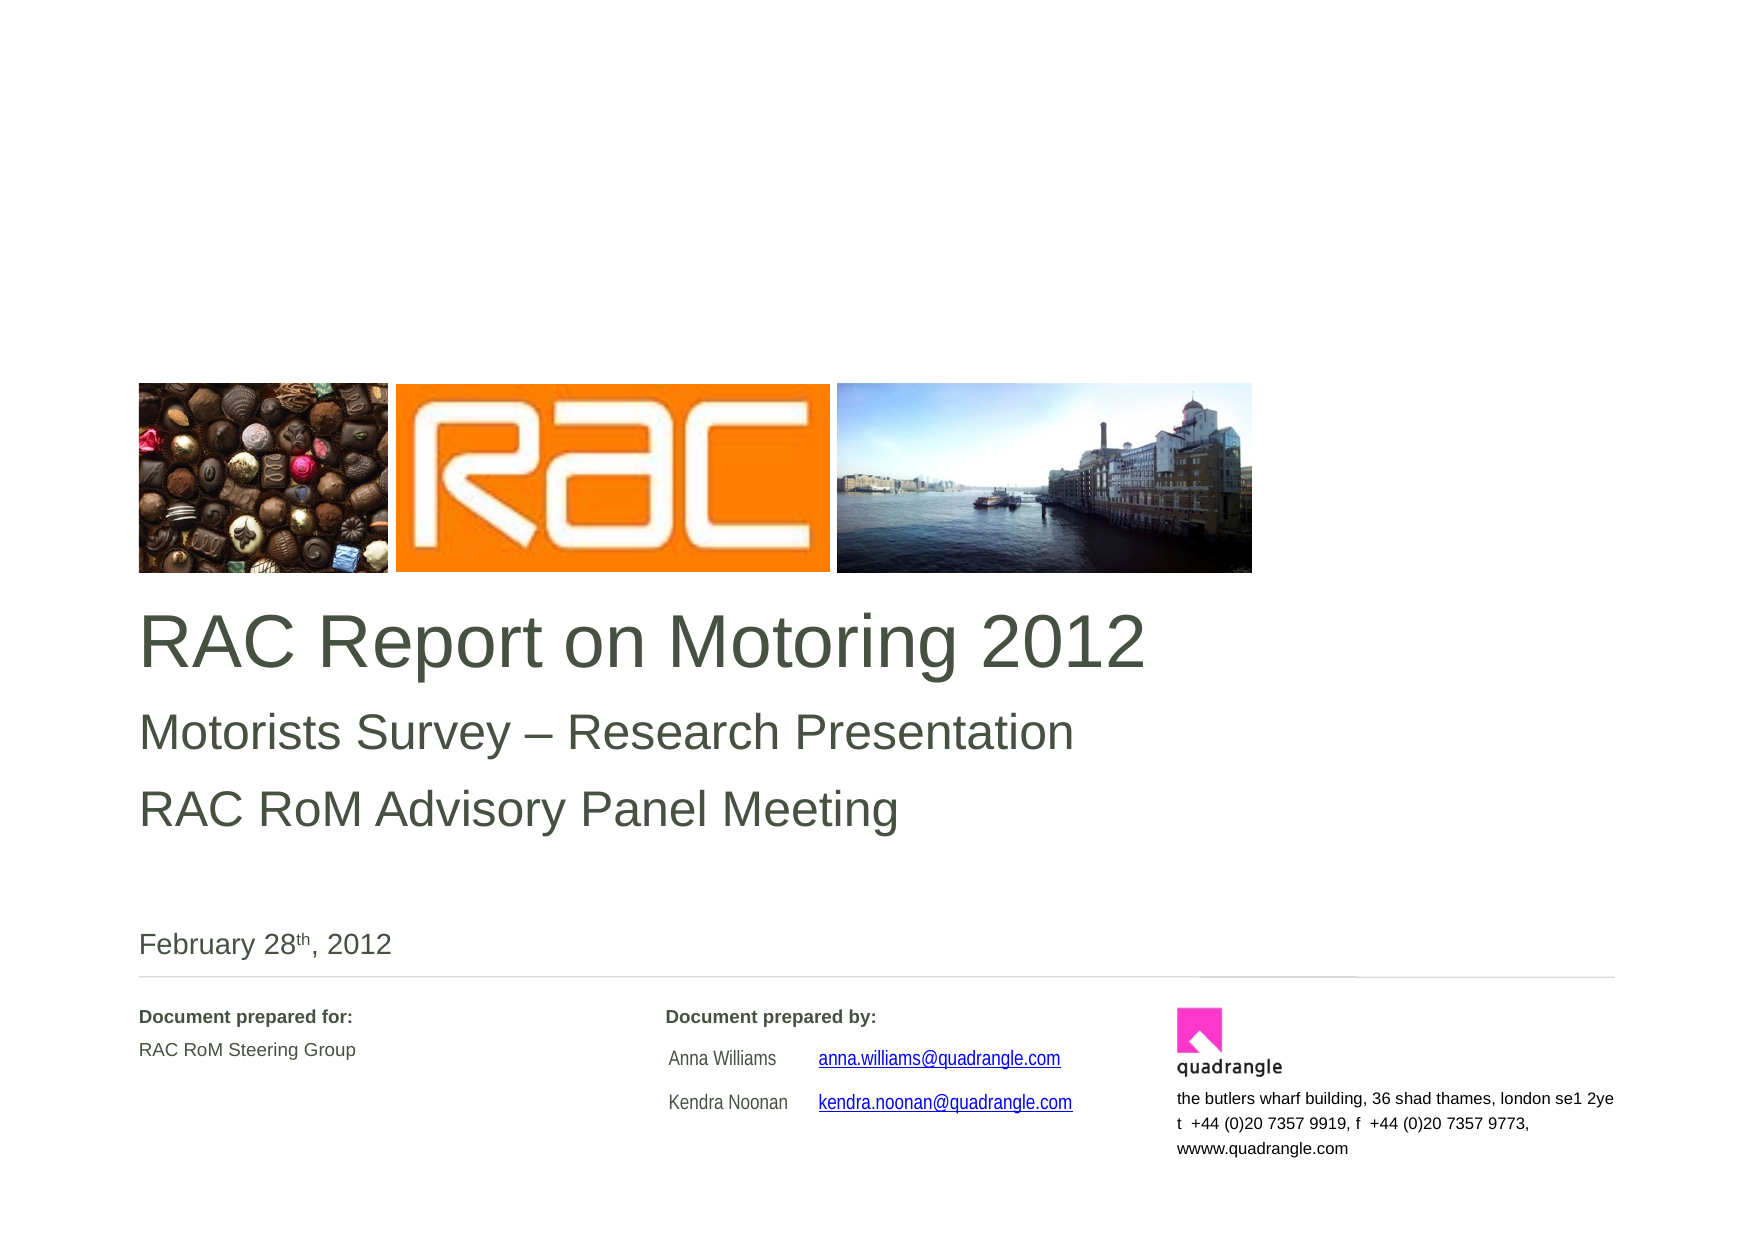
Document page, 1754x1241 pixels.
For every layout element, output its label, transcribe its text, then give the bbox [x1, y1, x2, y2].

list Document prepared for: RAC RoM Steering Group [138, 994, 624, 1165]
picture [396, 384, 830, 572]
list Document prepared by: [665, 994, 1151, 1165]
list RAC Report on Motoring 2012 Motorists Survey – Research Presentation RAC RoM Advisory Panel Meeting [138, 623, 1586, 885]
picture [1177, 1007, 1282, 1078]
text_box Anna Williams anna.williams@quadrangle.com Kendra Noonan kendra.noonan@quadrangle.com [653, 1018, 1112, 1168]
picture [837, 383, 1252, 573]
picture [138, 383, 389, 573]
list February 28th, 2012 [138, 927, 702, 962]
